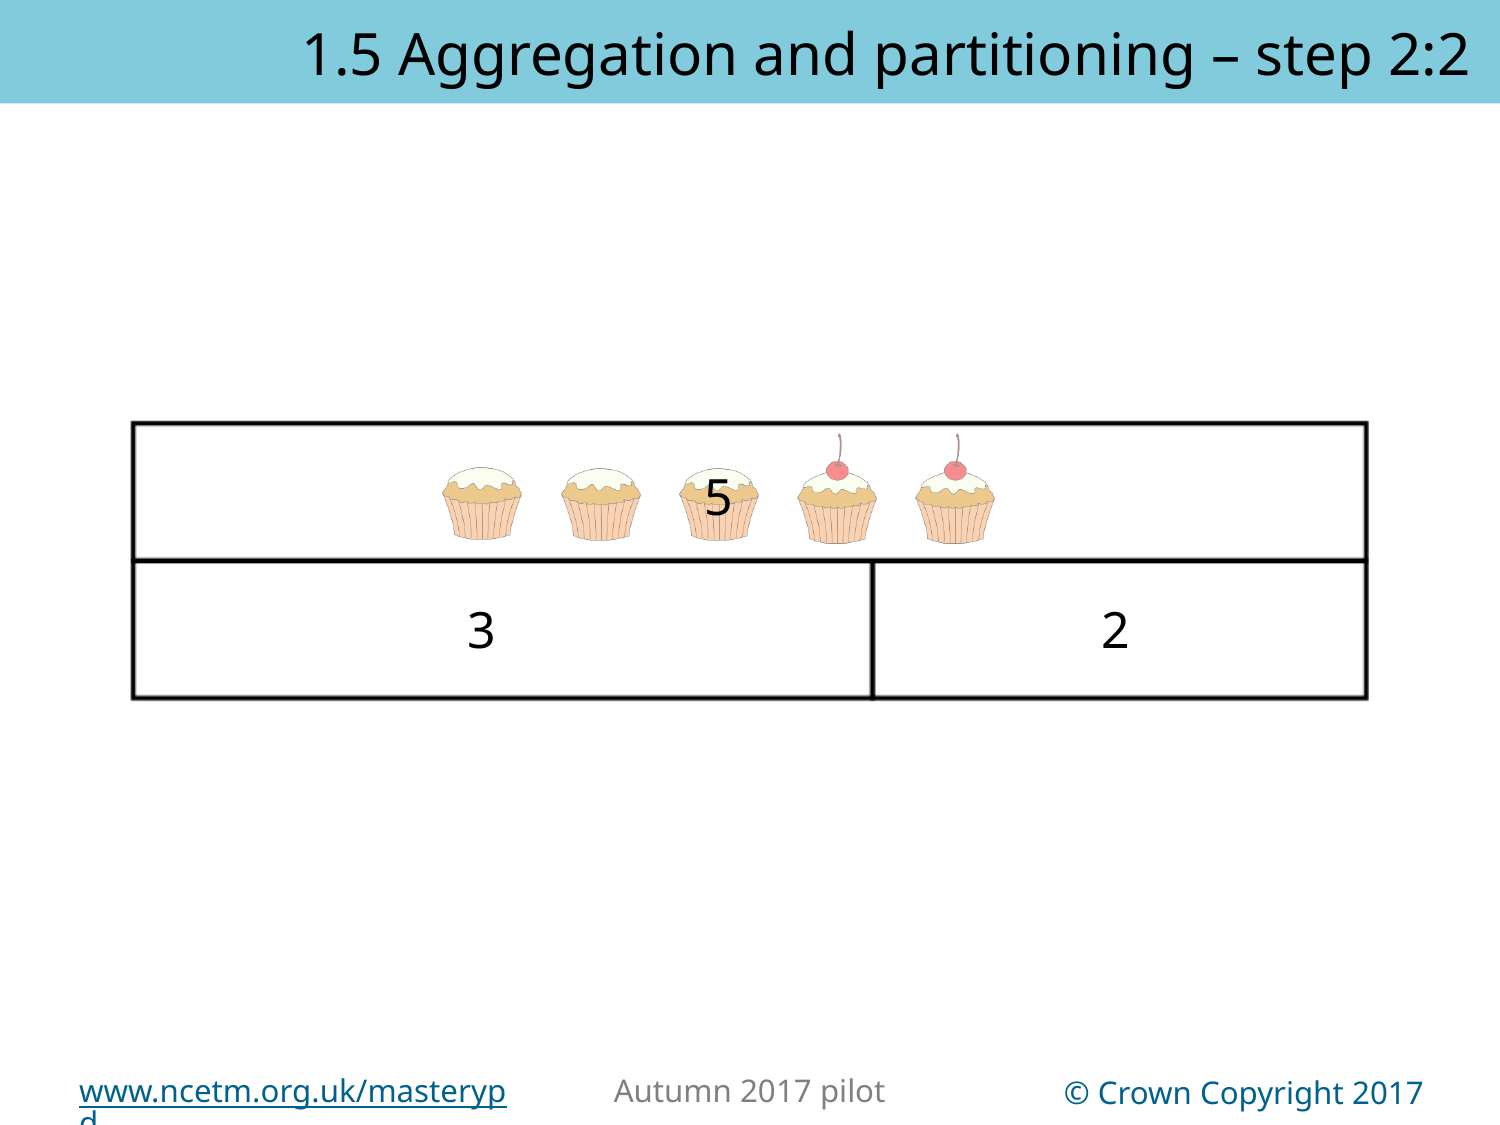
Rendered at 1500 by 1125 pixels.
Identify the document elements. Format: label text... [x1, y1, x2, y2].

list 1.5 Aggregation and partitioning – step 2:2 [0, 0, 1500, 104]
picture [98, 416, 1402, 709]
